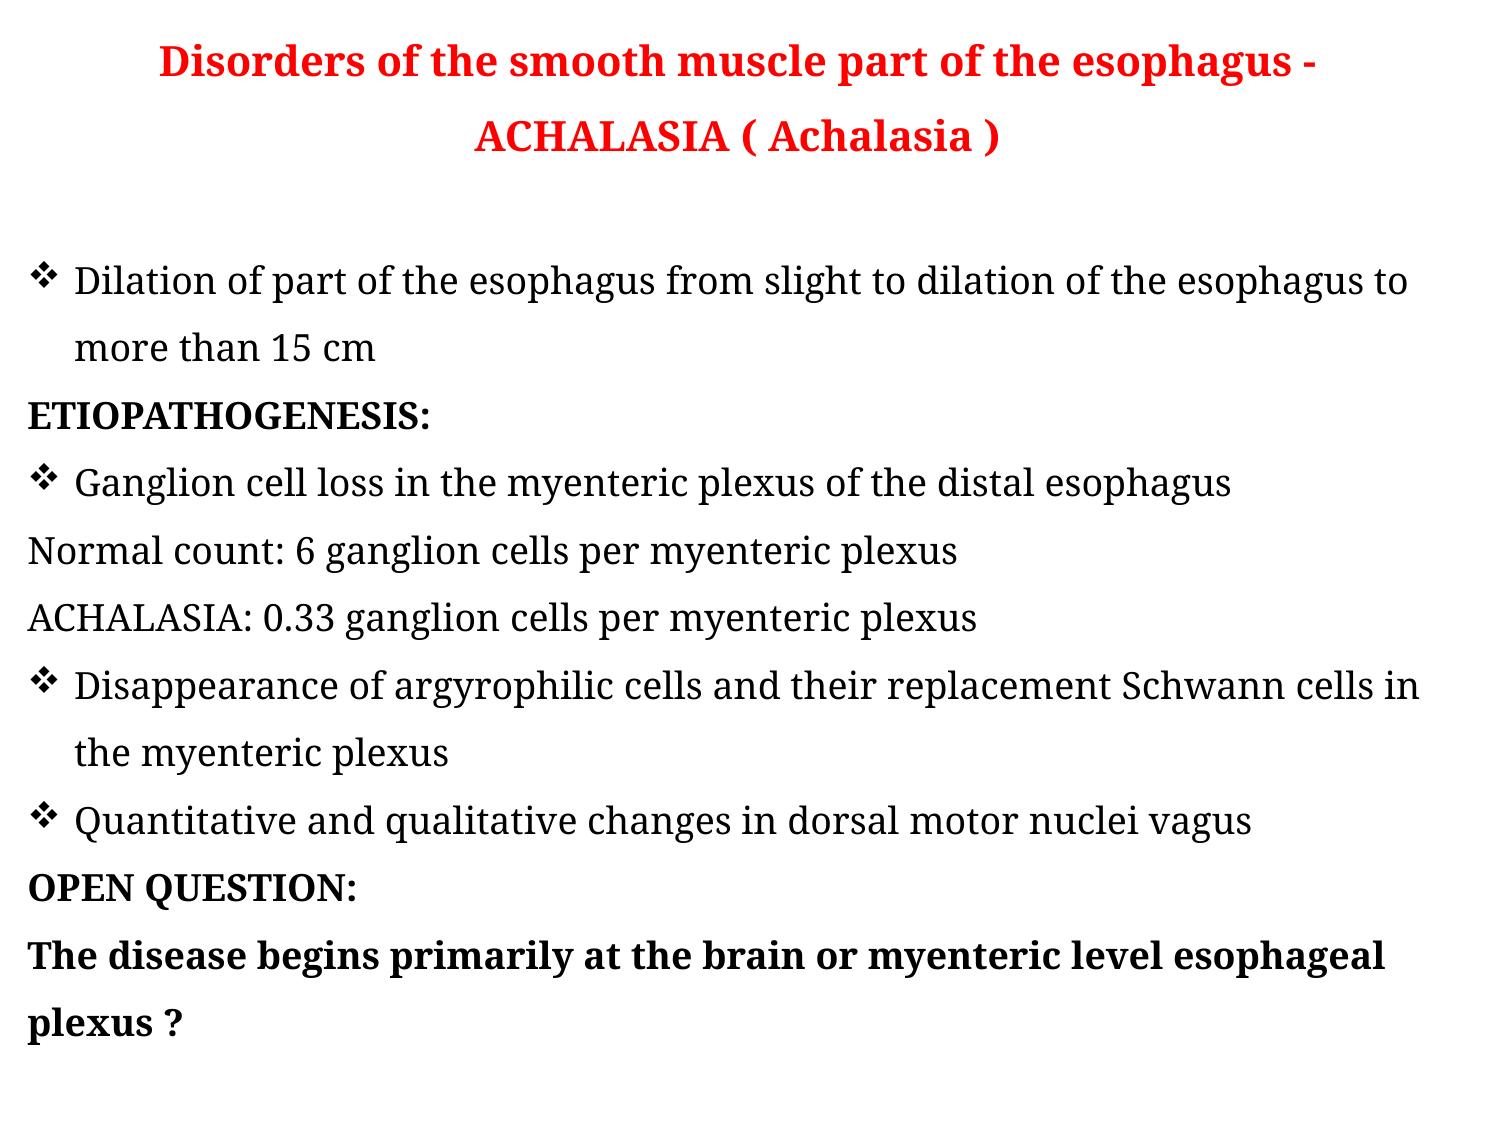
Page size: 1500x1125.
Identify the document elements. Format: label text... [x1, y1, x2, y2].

text_box Disorders of the smooth muscle part of the esophagus - ACHALASIA ( Achalasia ) Dilation of part of the esophagus from slight to dilation of the esophagus to more than 15 cm ETIOPATHOGENESIS: Ganglion cell loss in the myenteric plexus of the distal esophagus Normal count: 6 ganglion cells per myenteric plexus ACHALASIA: 0.33 ganglion cells per myenteric plexus Disappearance of argyrophilic cells and their replacement Schwann cells in the myenteric plexus Quantitative and qualitative changes in dorsal motor nuclei vagus OPEN QUESTION: The disease begins primarily at the brain or myenteric level esophageal plexus ? [12, 2, 1463, 1052]
